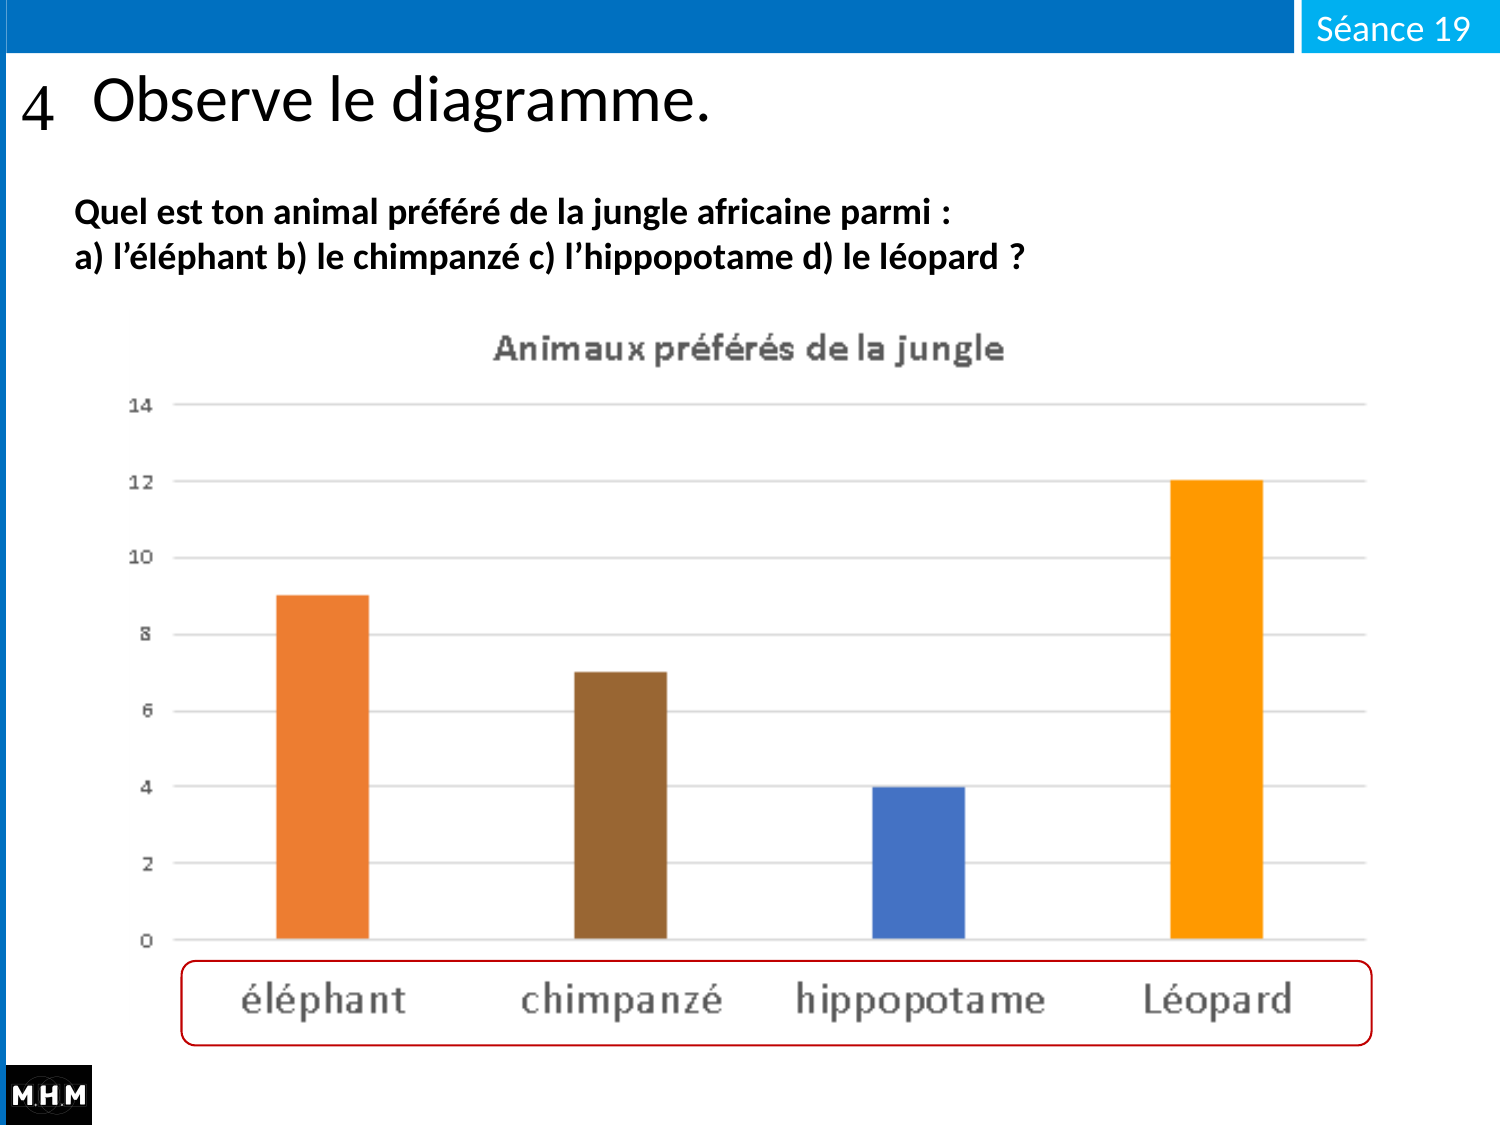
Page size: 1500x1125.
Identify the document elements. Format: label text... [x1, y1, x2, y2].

picture [6, 1065, 92, 1125]
text_box [180, 970, 1373, 1047]
picture [128, 309, 1372, 1025]
title Observe le diagramme. [77, 57, 1470, 144]
text_box Quel est ton animal préféré de la jungle africaine parmi : a) l’éléphant b) le chimpanzé c) l’hippopotame d) le léopard ? [59, 179, 1365, 285]
